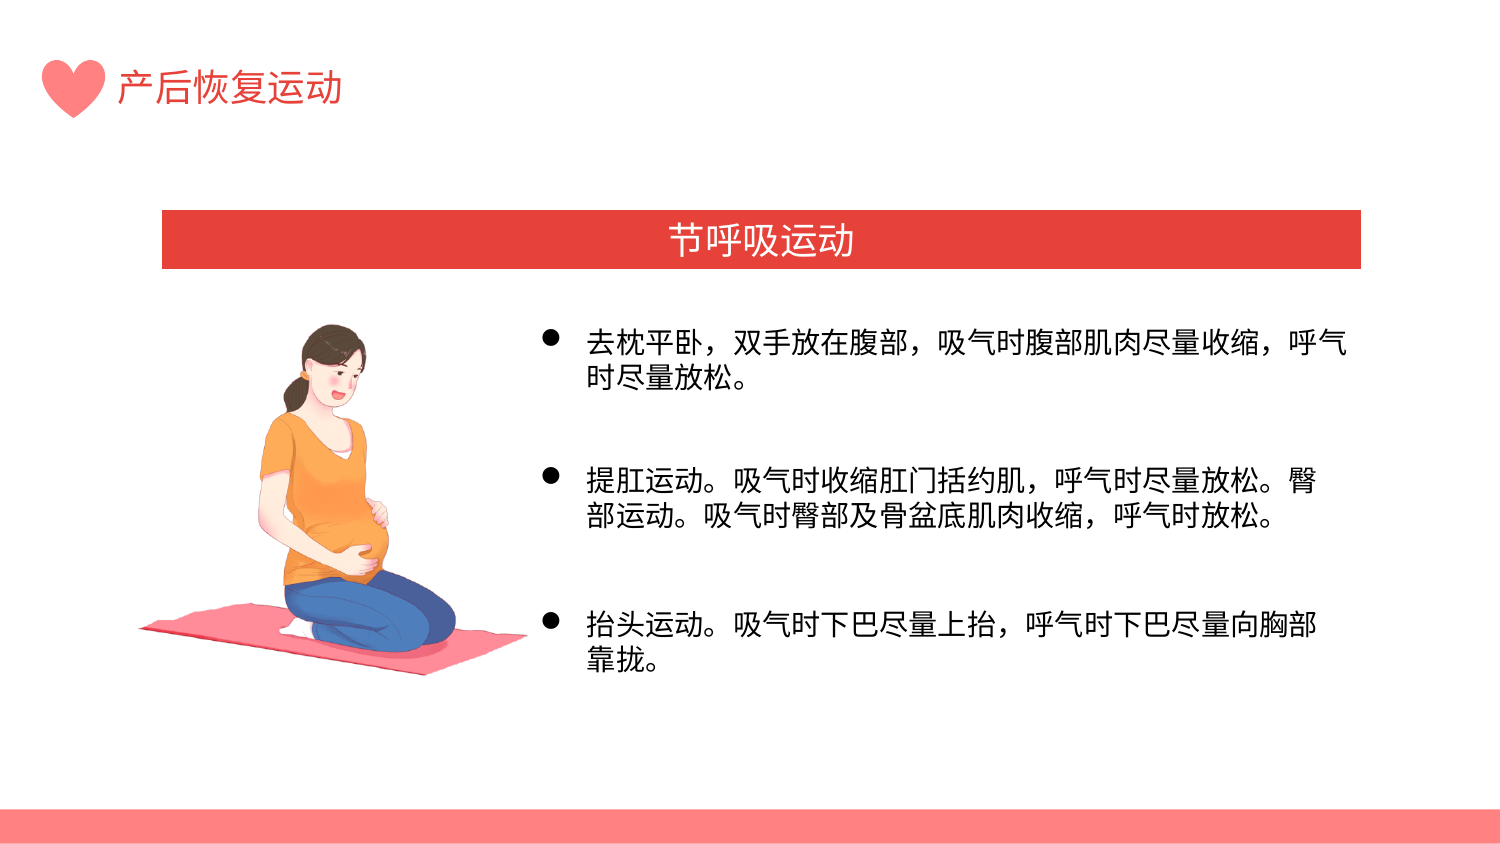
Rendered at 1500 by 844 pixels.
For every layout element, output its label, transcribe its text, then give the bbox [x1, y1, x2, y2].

text_box 抬头运动。吸气时下巴尽量上抬，呼气时下巴尽量向胸部靠拢。 [528, 599, 1334, 684]
picture [137, 309, 528, 697]
text_box 去枕平卧，双手放在腹部，吸气时腹部肌肉尽量收缩，呼气时尽量放松。 [528, 317, 1373, 402]
text_box 提肛运动。吸气时收缩肛门括约肌，呼气时尽量放松。臀部运动。吸气时臀部及骨盆底肌肉收缩，呼气时放松。 [528, 455, 1354, 539]
text_box 节呼吸运动 [162, 210, 1361, 269]
